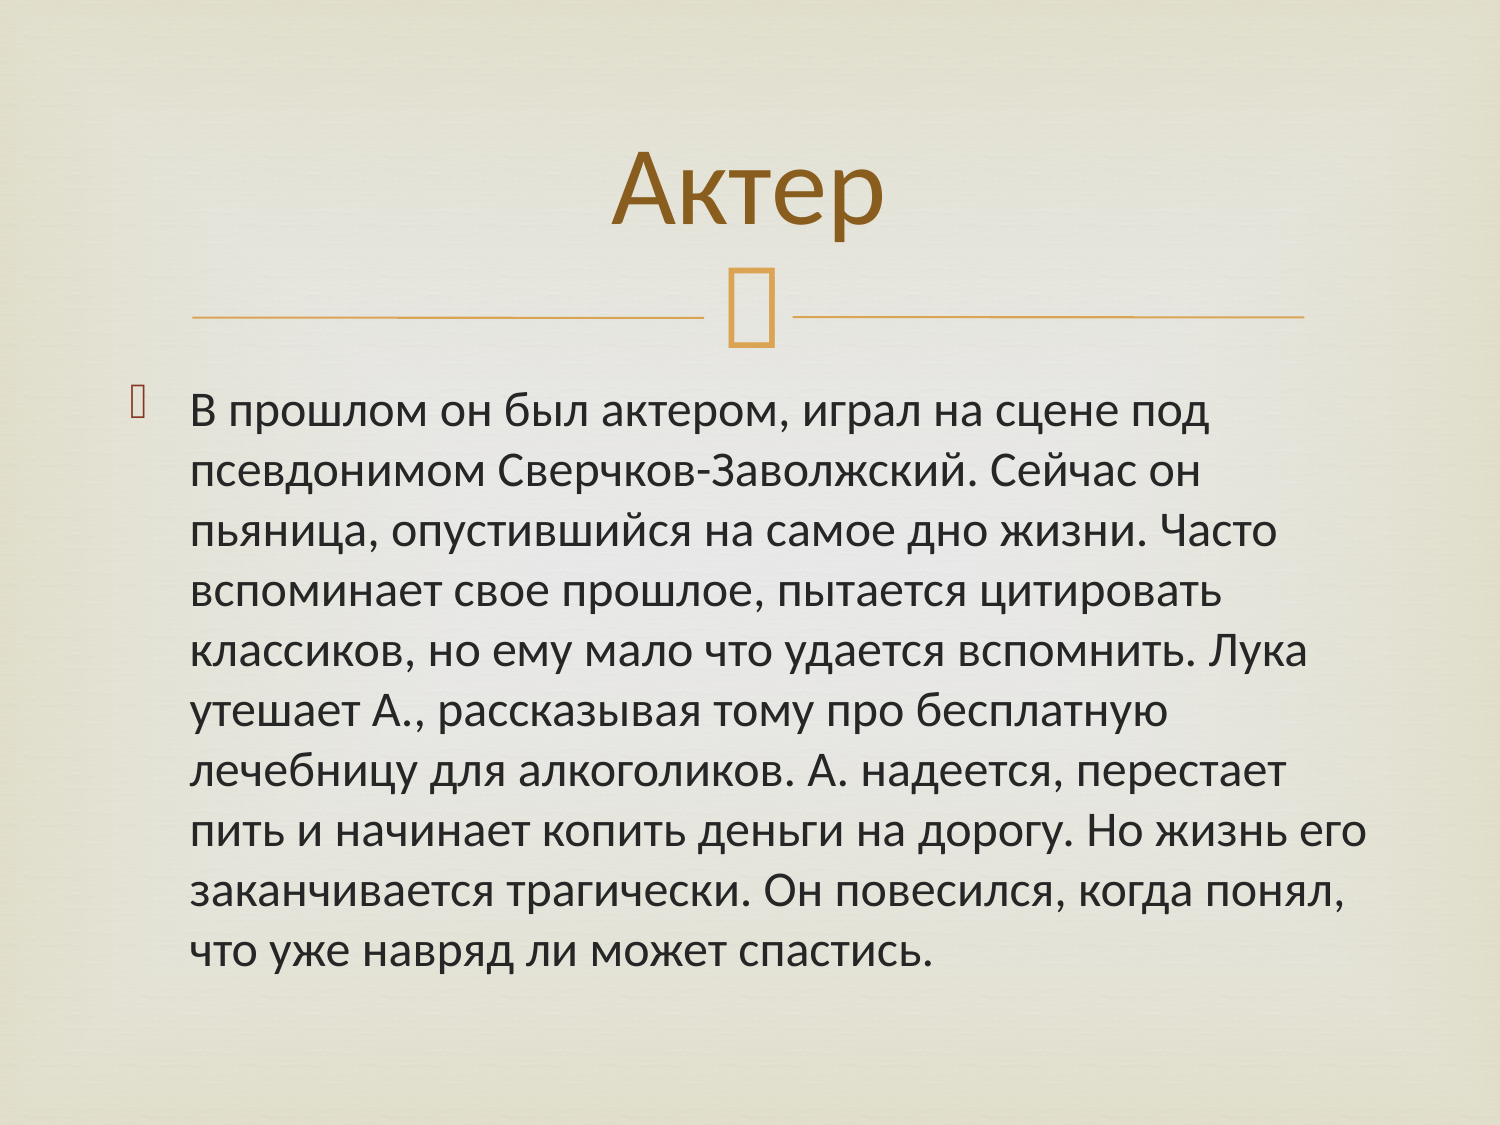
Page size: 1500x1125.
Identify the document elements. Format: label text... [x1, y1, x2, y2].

list В прошлом он был актером, играл на сцене под псевдонимом Сверчков-Заволжский. Сейчас он пьяница, опустившийся на самое дно жизни. Часто вспоминает свое прошлое, пытается цитировать классиков, но ему мало что удается вспомнить. Лука утешает А., рассказывая тому про бесплатную лечебницу для алкоголиков. А. надеется, перестает пить и начинает копить деньги на дорогу. Но жизнь его заканчивается трагически. Он повесился, когда понял, что уже навряд ли может спастись. [114, 368, 1386, 1005]
title Актер [112, 93, 1386, 267]
